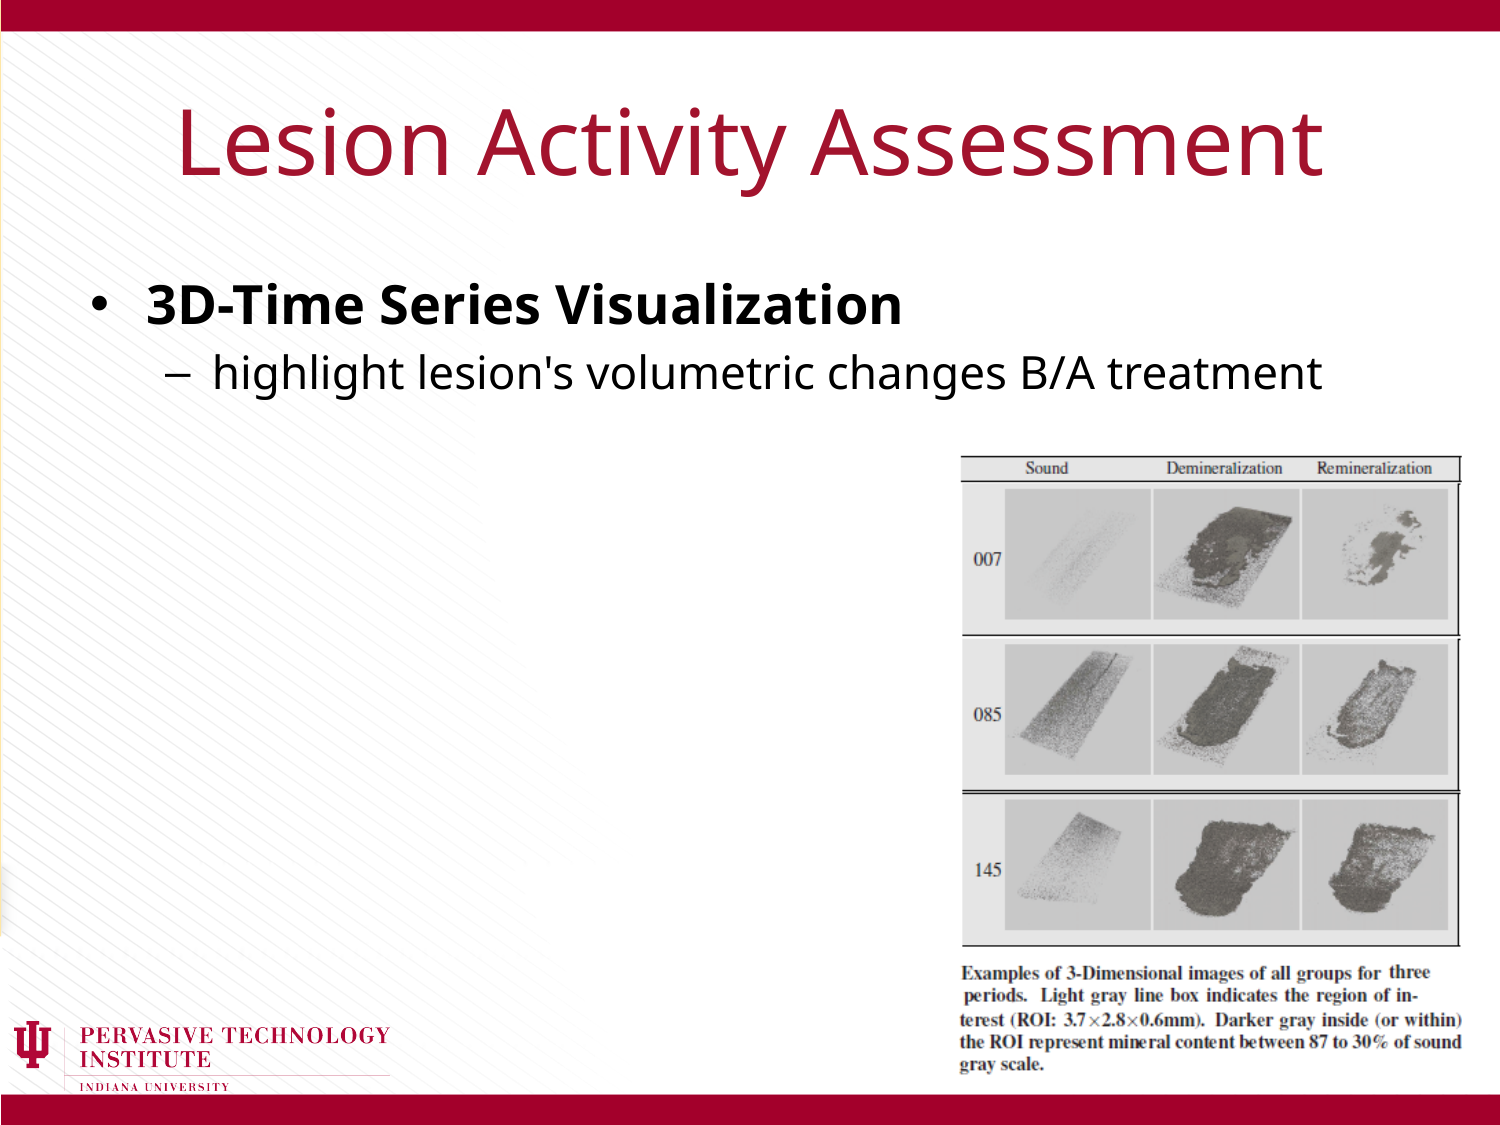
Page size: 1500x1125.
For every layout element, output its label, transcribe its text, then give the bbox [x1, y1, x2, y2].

picture [0, 0, 1500, 1125]
title Lesion Activity Assessment [75, 45, 1425, 233]
list 3D-Time Series Visualization highlight lesion's volumetric changes B/A treatment [75, 262, 1425, 1005]
